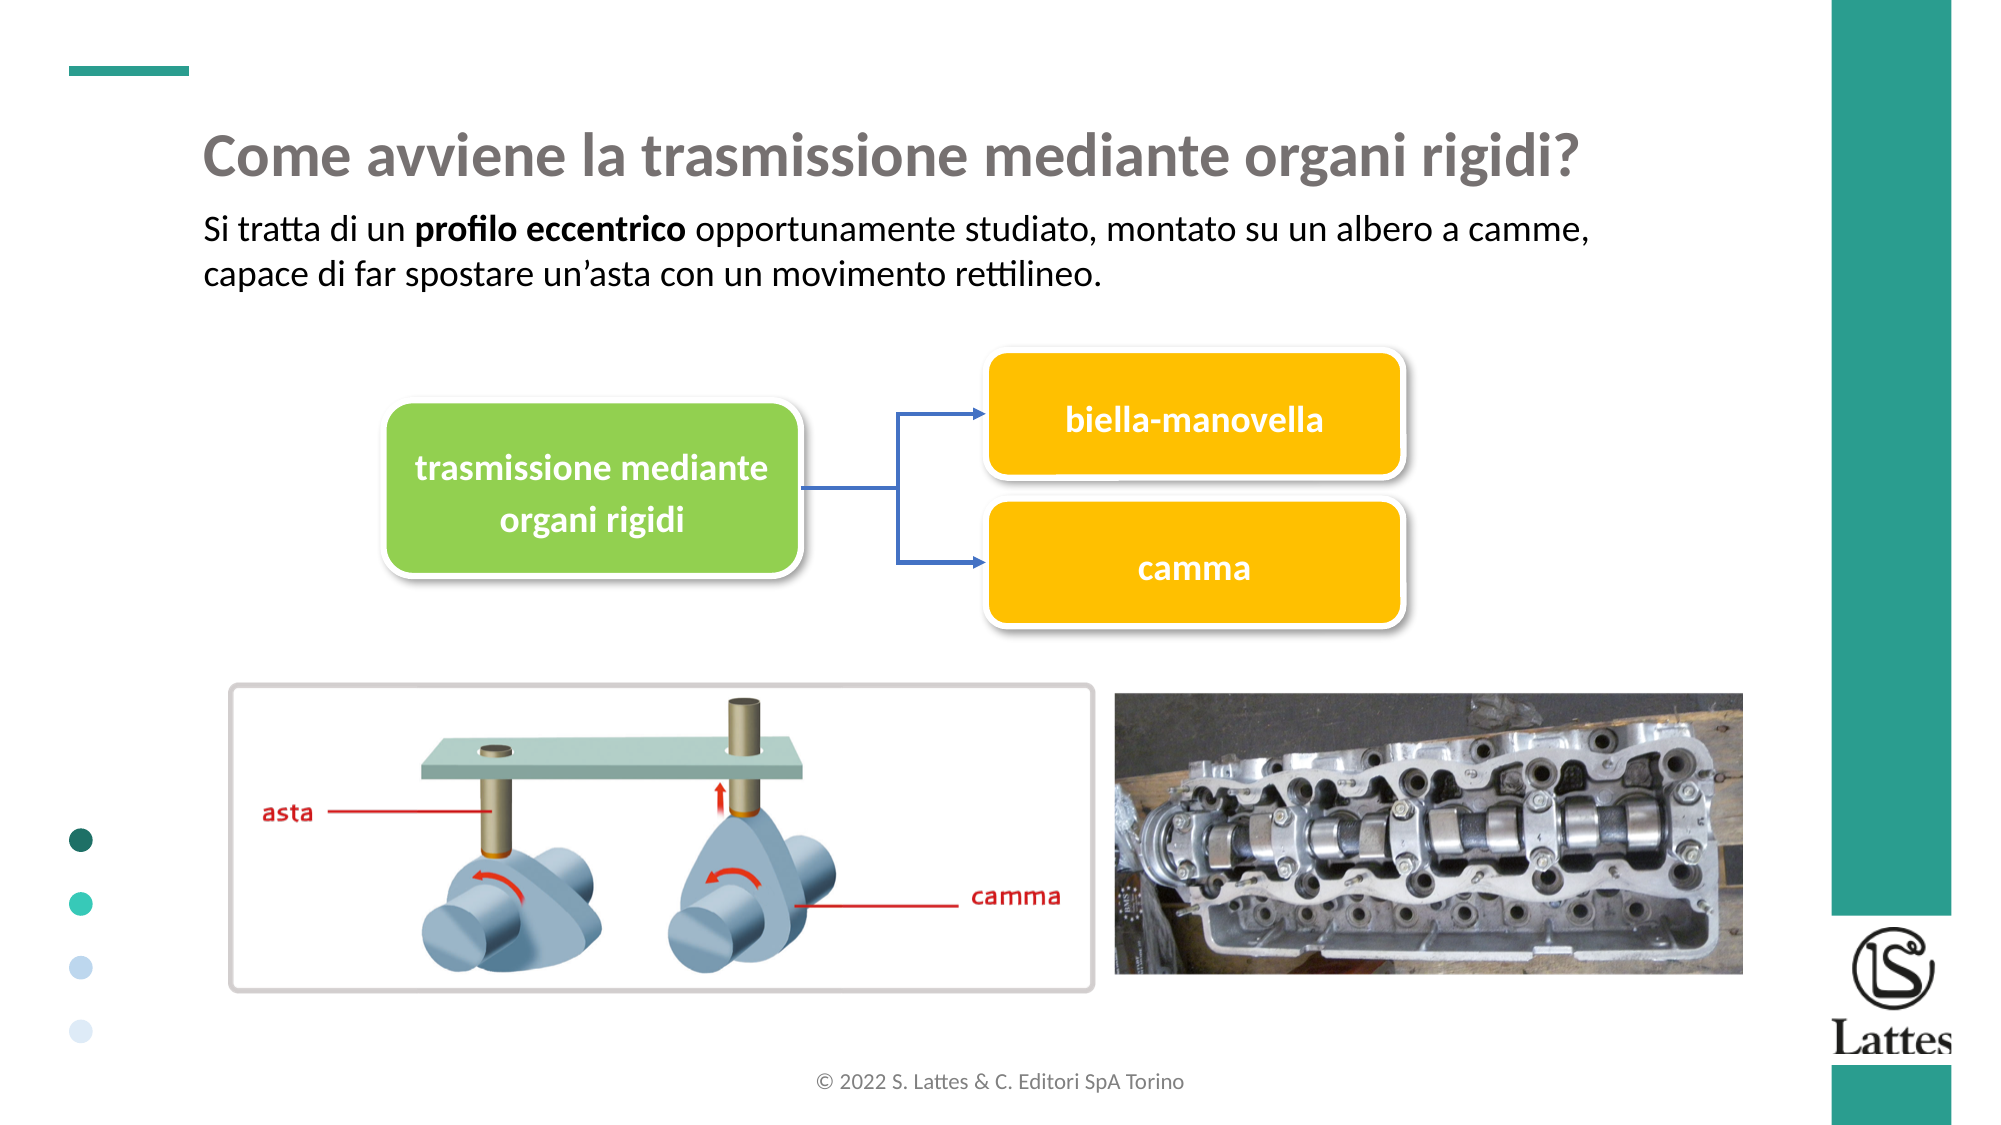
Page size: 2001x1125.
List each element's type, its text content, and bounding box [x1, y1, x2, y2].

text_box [800, 413, 986, 488]
text_box biella-manovella [984, 348, 1405, 479]
text_box camma [984, 497, 1405, 628]
text_box trasmissione mediante organi rigidi [382, 399, 800, 577]
picture [228, 674, 1743, 1006]
text_box Come avviene la trasmissione mediante organi rigidi? [188, 77, 1774, 197]
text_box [800, 488, 986, 563]
text_box Si tratta di un profilo eccentrico opportunamente studiato, montato su un albero a camme, capace di far spostare un’asta con un movimento rettilineo. [188, 196, 1633, 301]
